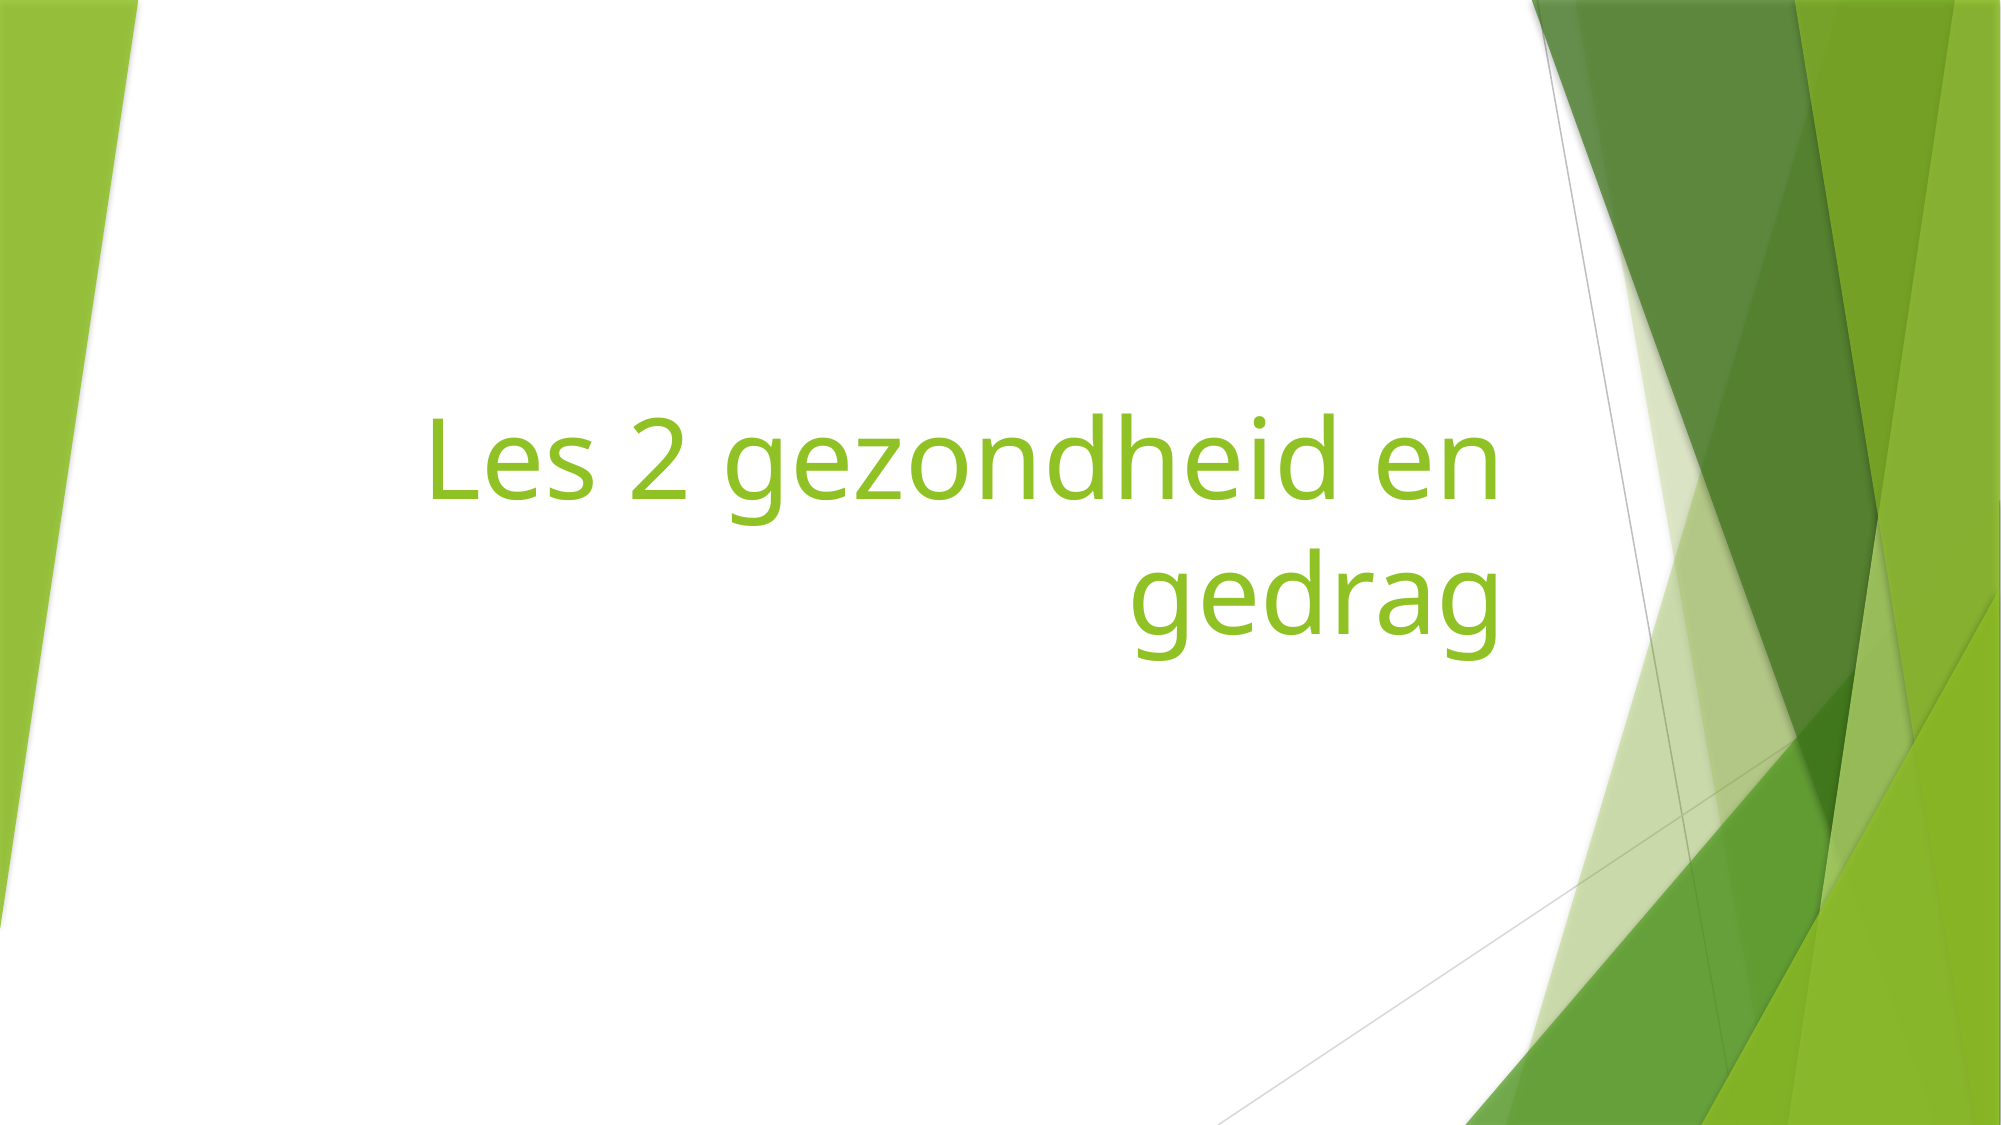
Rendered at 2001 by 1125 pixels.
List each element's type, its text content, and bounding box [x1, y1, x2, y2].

title Les 2 gezondheid en gedrag [247, 394, 1522, 665]
